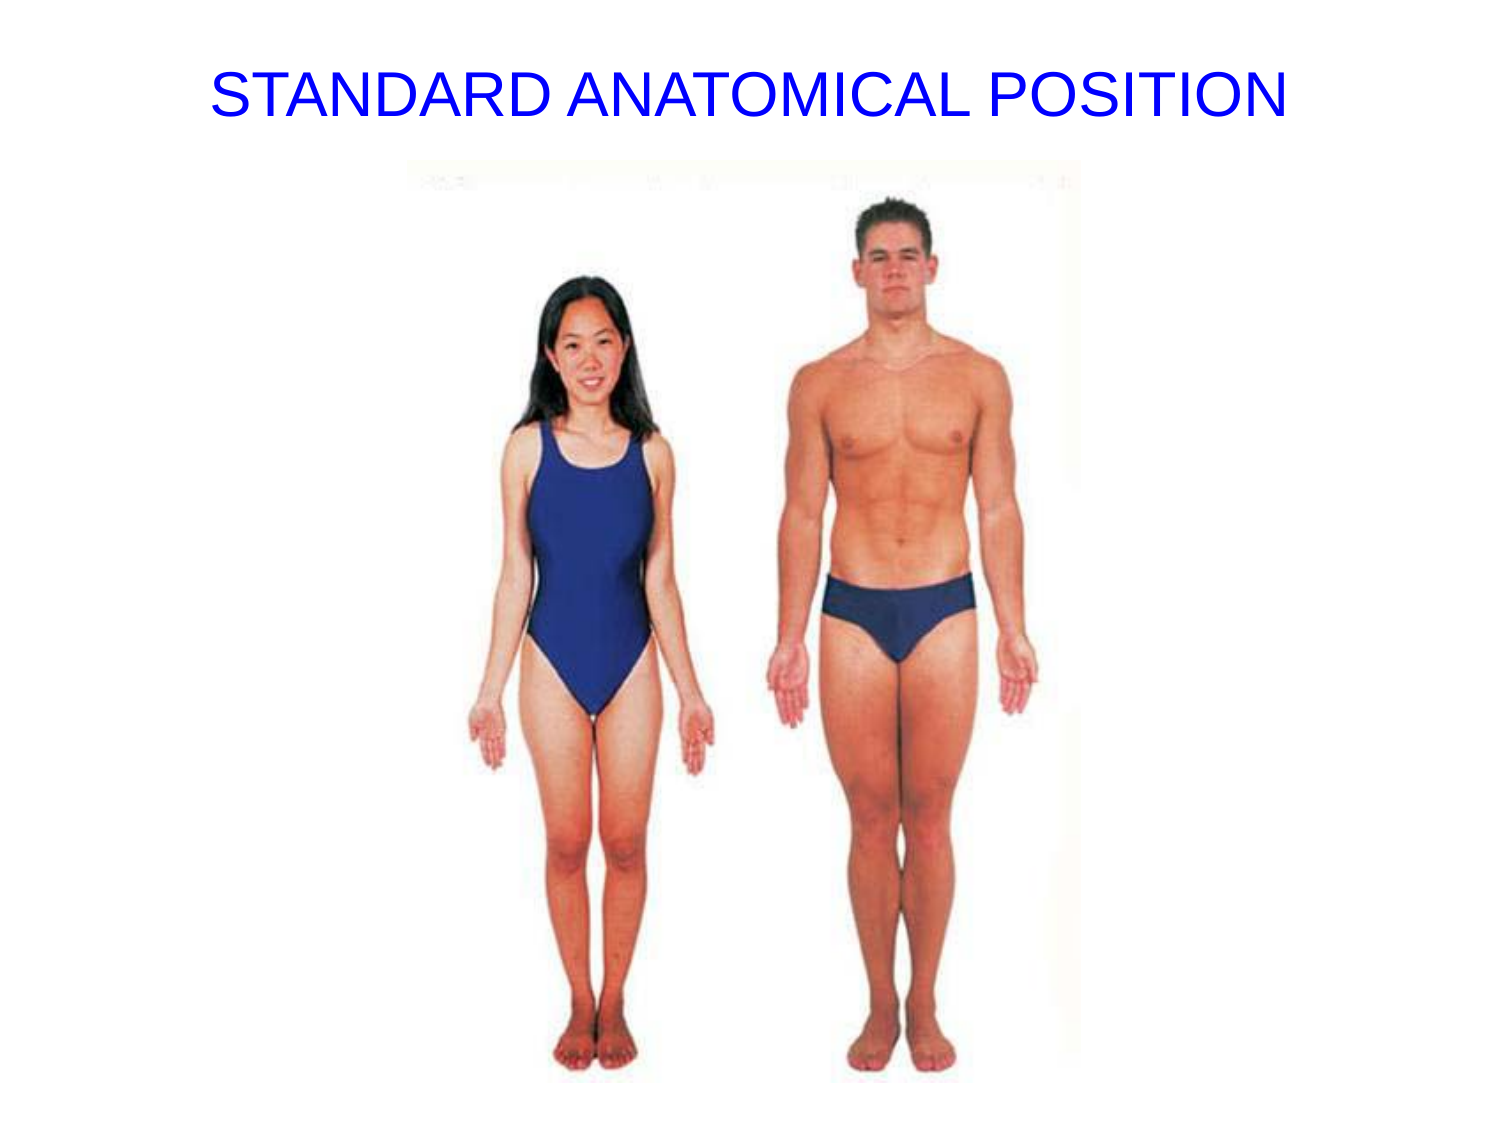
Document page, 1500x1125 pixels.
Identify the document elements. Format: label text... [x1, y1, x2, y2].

title STANDARD ANATOMICAL POSITION [75, 45, 1425, 233]
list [407, 160, 1081, 1083]
